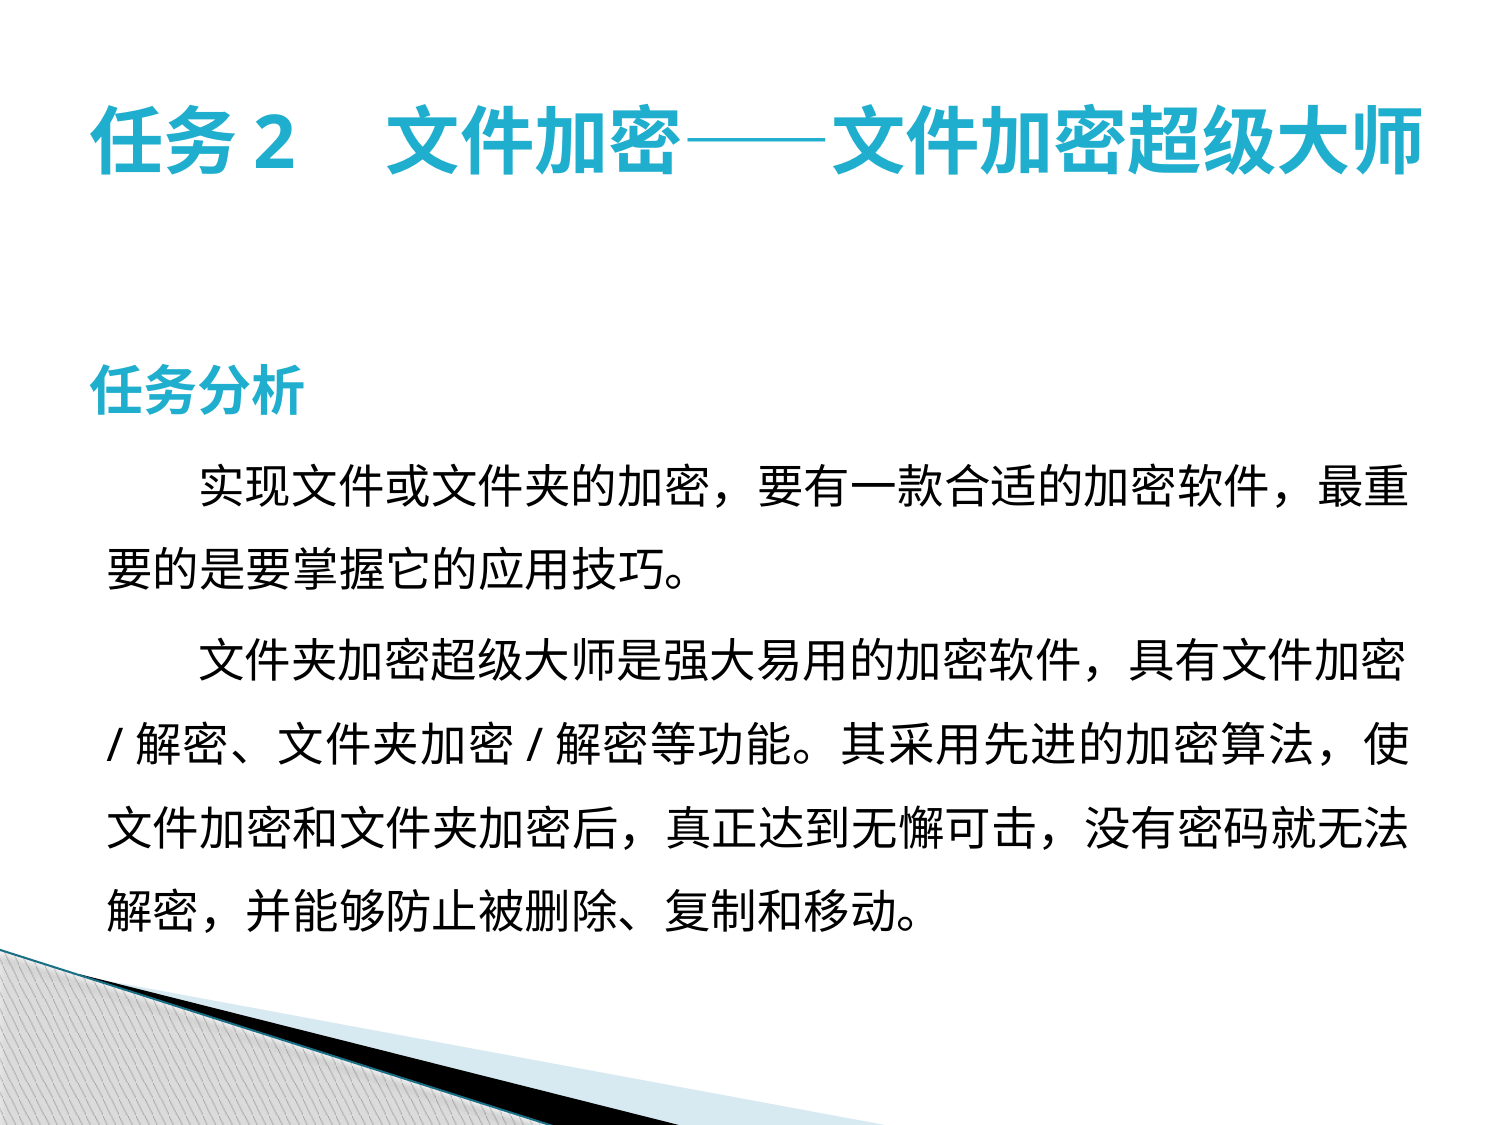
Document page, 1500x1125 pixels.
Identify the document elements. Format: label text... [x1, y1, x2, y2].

list 任务分析 实现文件或文件夹的加密，要有一款合适的加密软件，最重要的是要掌握它的应用技巧。 文件夹加密超级大师是强大易用的加密软件，具有文件加密/解密、文件夹加密/解密等功能。其采用先进的加密算法，使文件加密和文件夹加密后，真正达到无懈可击，没有密码就无法解密，并能够防止被删除、复制和移动。 [75, 309, 1425, 953]
title 任务2 文件加密——文件加密超级大师 [75, 45, 1483, 233]
